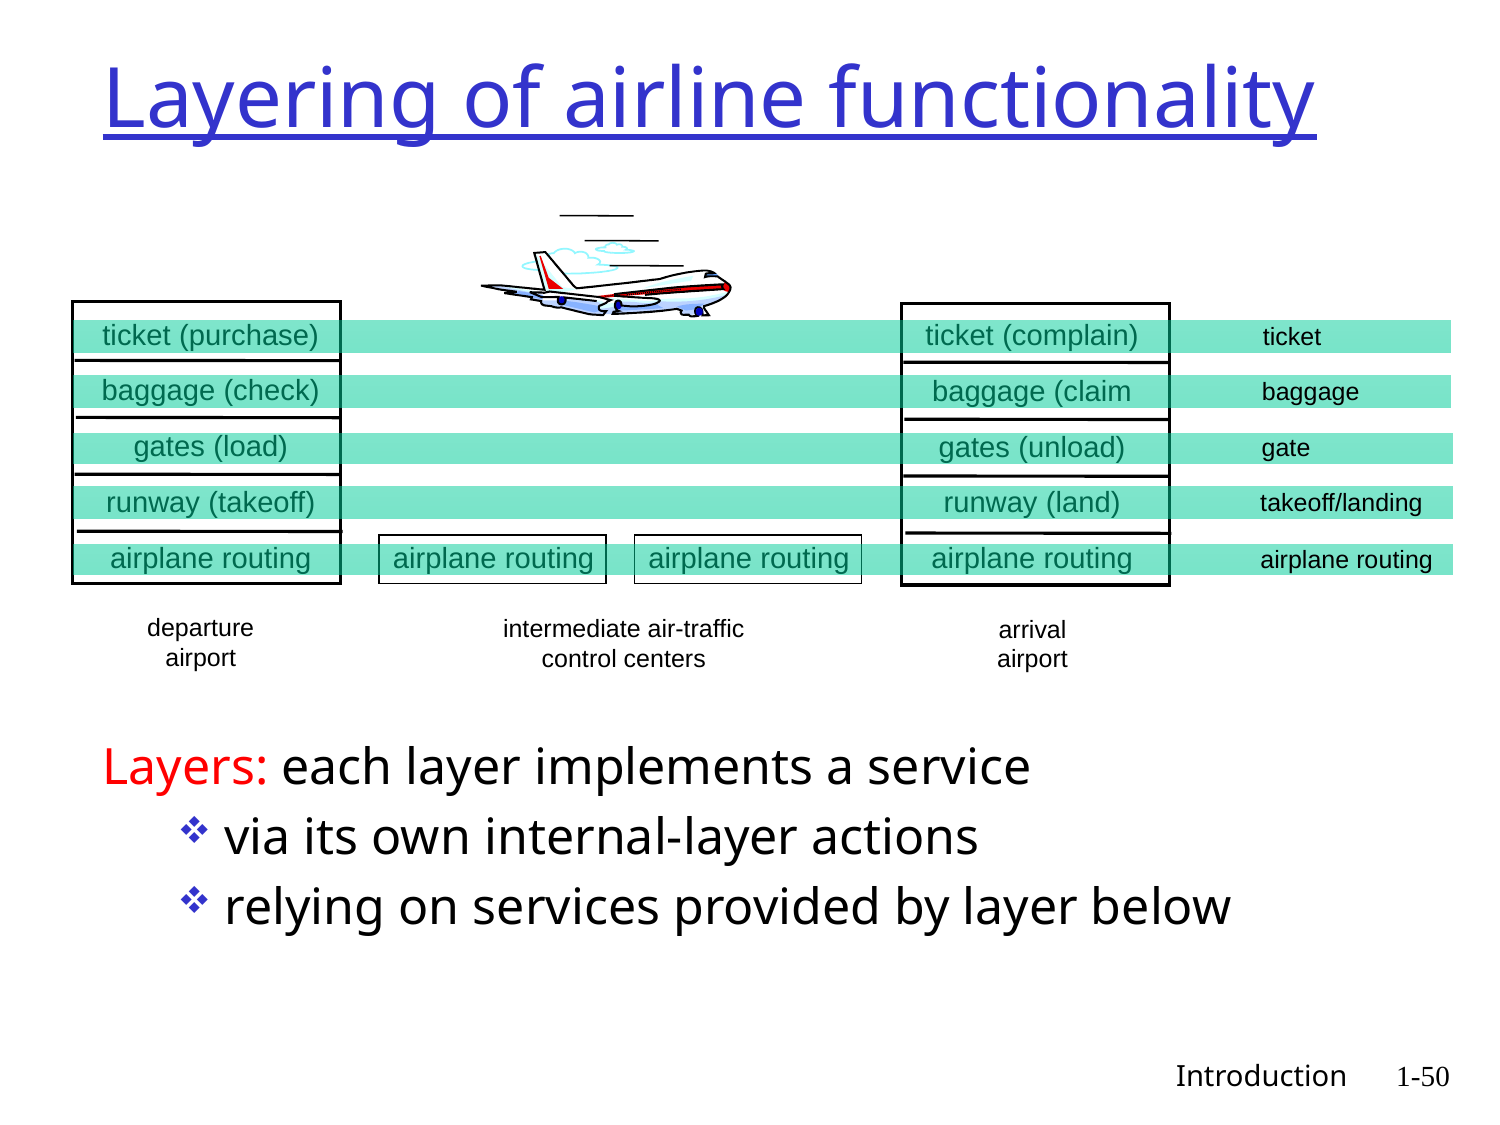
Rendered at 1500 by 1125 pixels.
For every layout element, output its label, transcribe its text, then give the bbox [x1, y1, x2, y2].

slide_number 1-50 [1362, 1049, 1466, 1125]
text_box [71, 215, 1453, 681]
title Layering of airline functionality [87, 0, 1363, 189]
list Layers: each layer implements a service via its own internal-layer actions relying on services provided by layer below [87, 726, 1337, 1017]
footer Introduction [887, 1049, 1362, 1125]
